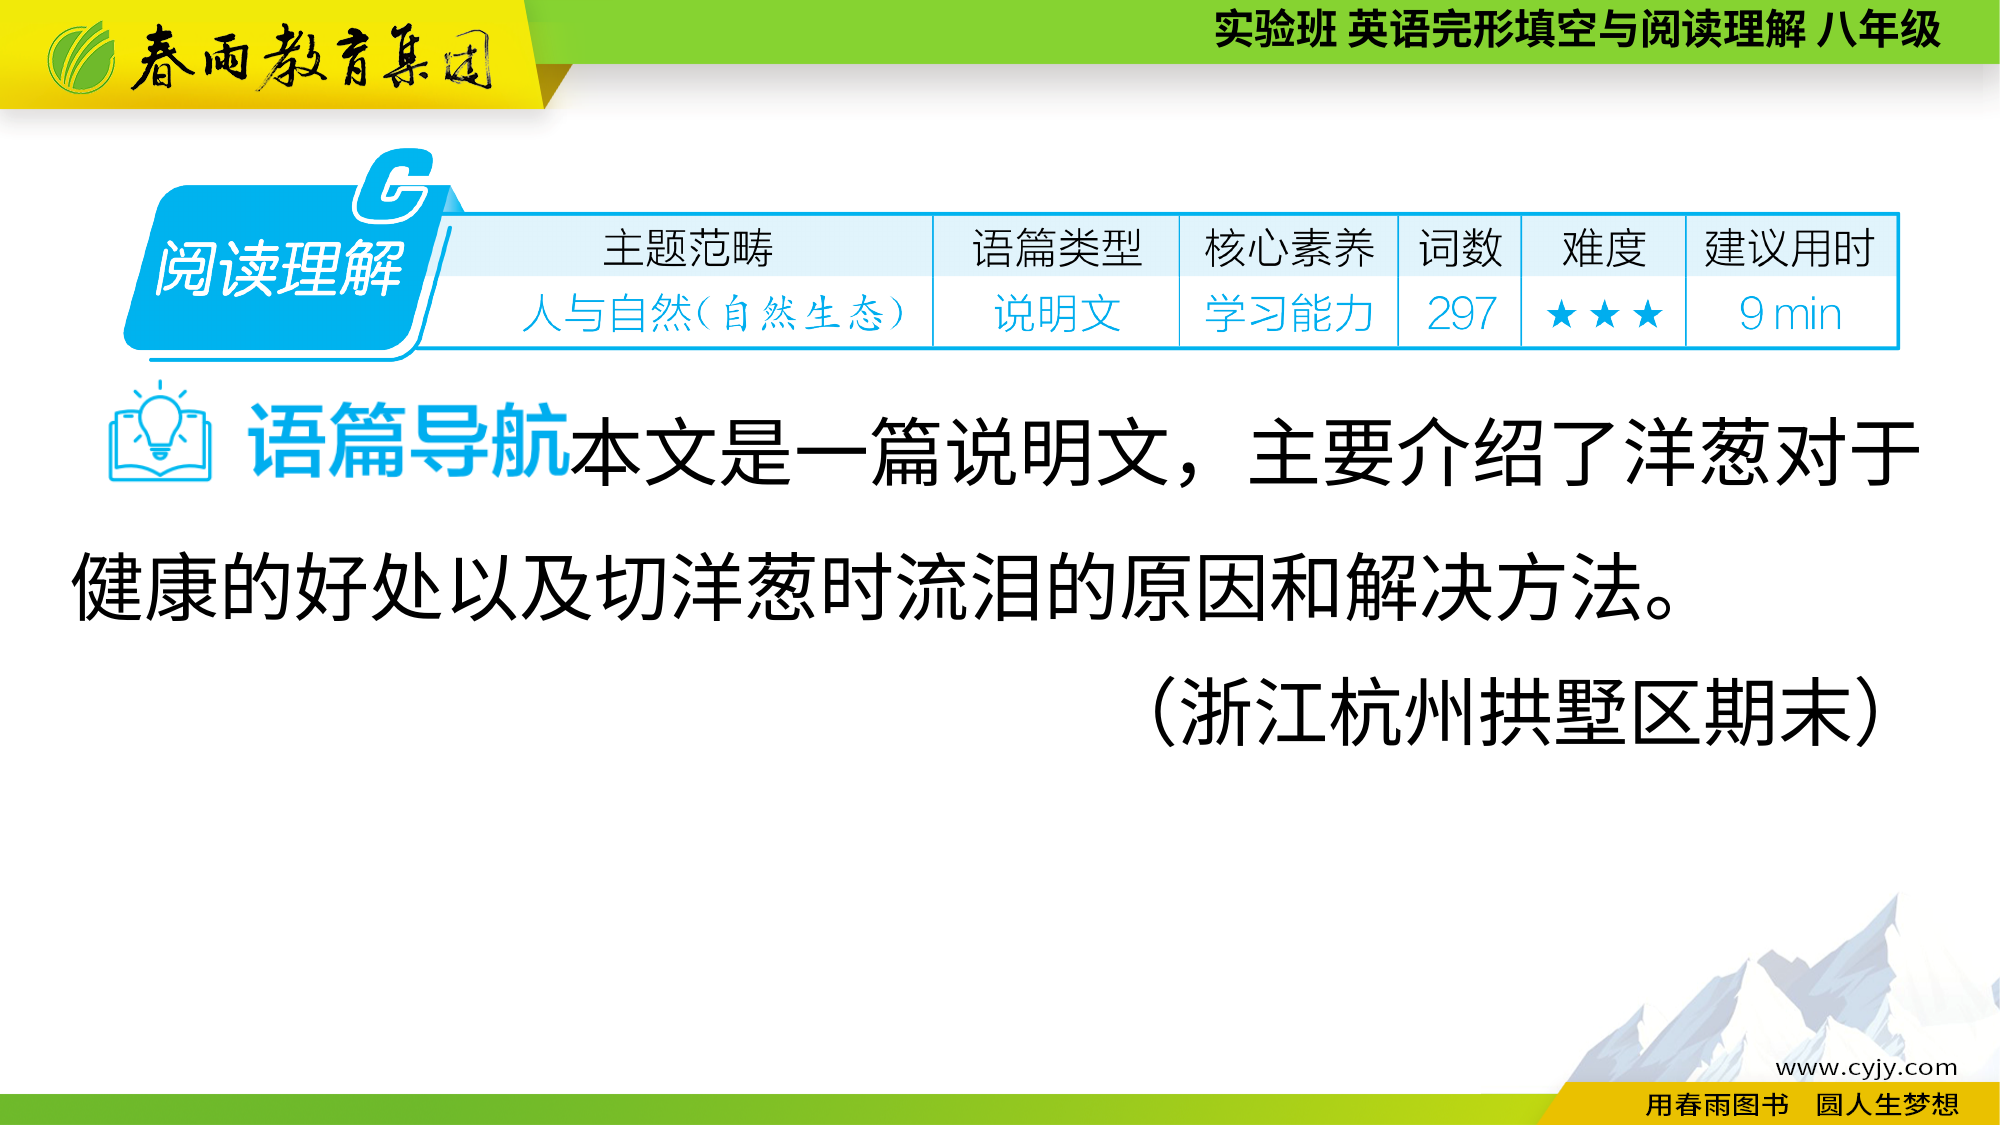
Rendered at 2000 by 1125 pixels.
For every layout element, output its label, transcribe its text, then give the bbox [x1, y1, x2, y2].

list （浙江杭州拱墅区期末） [59, 613, 1944, 765]
text_box 本文是一篇说明文，主要介绍了洋葱对于健康的好处以及切洋葱时流泪的原因和解决方法。 [54, 352, 1939, 638]
picture [0, 0, 2000, 1125]
